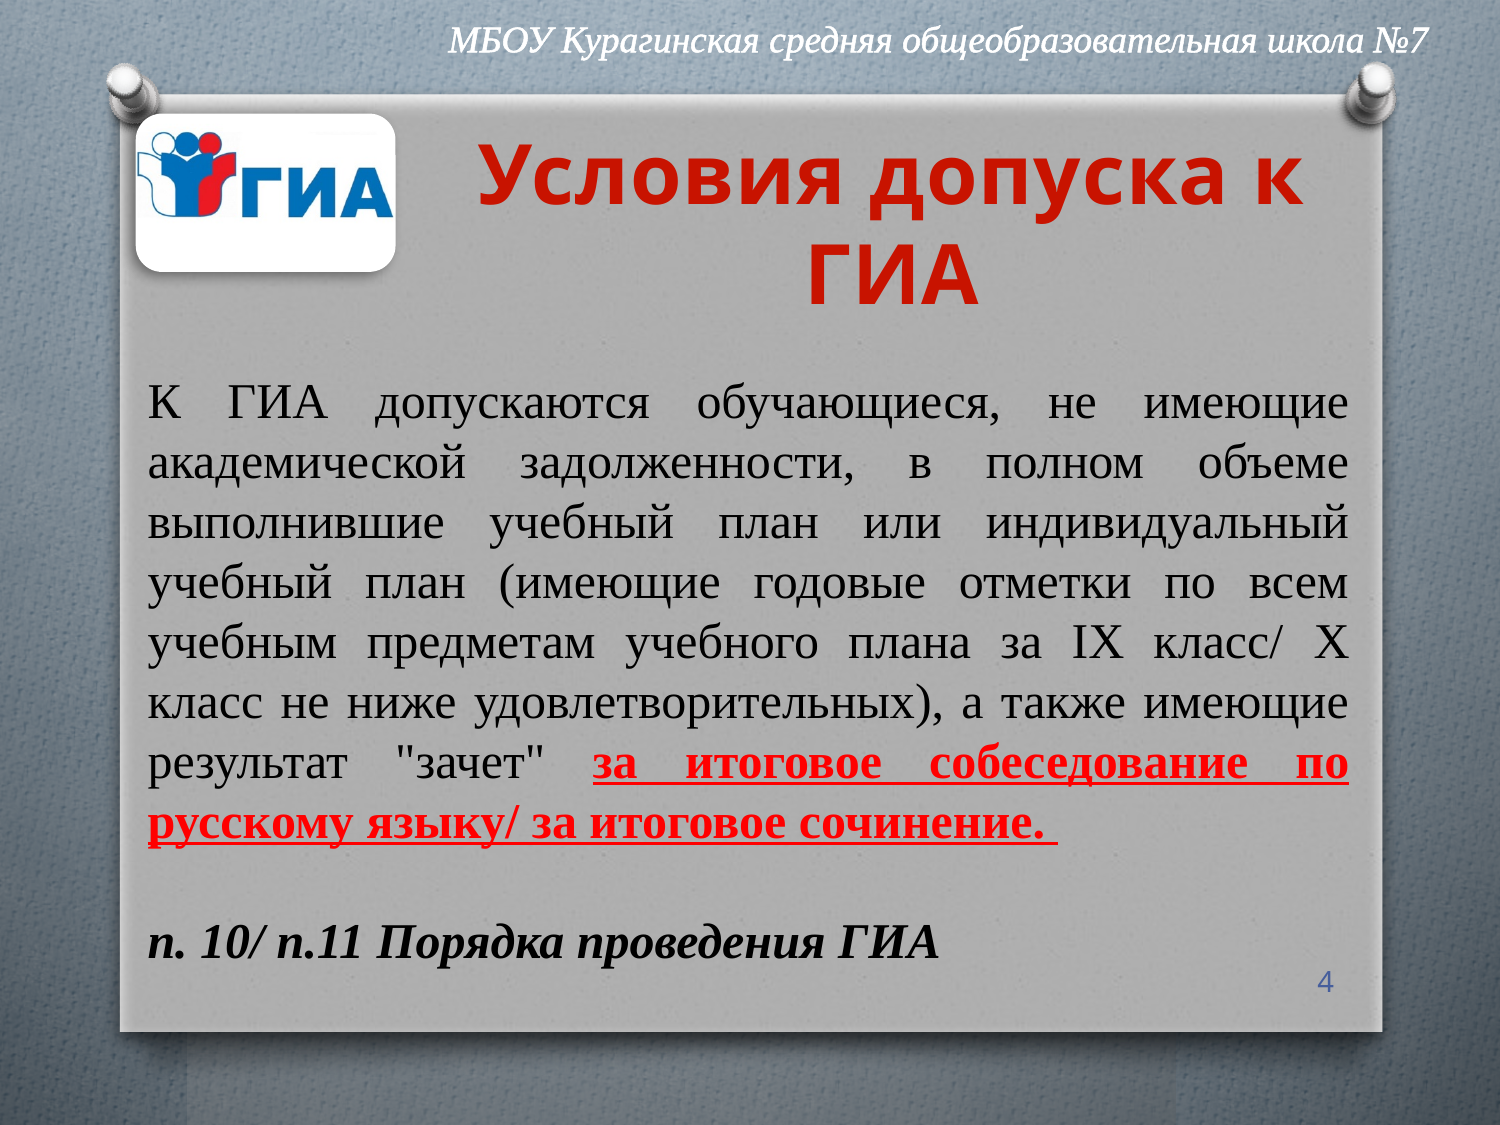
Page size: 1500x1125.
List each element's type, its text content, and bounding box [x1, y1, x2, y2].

slide_number 4 [1258, 977, 1350, 1013]
picture [1317, 68, 1439, 151]
picture [75, 29, 396, 273]
text_box К ГИА допускаются обучающиеся, не имеющие академической задолженности, в полном объеме выполнившие учебный план или индивидуальный учебный план (имеющие годовые отметки по всем учебным предметам учебного плана за IX класс/ X класс не ниже удовлетворительных), а также имеющие результат "зачет" за итоговое собеседование по русскому языку/ за итоговое сочинение. п. 10/ п.11 Порядка проведения ГИА [132, 361, 1365, 977]
text_box МБОУ Курагинская средняя общеобразовательная школа №7 [382, 7, 1495, 68]
text_box Условия допуска к ГИА [419, 113, 1365, 329]
